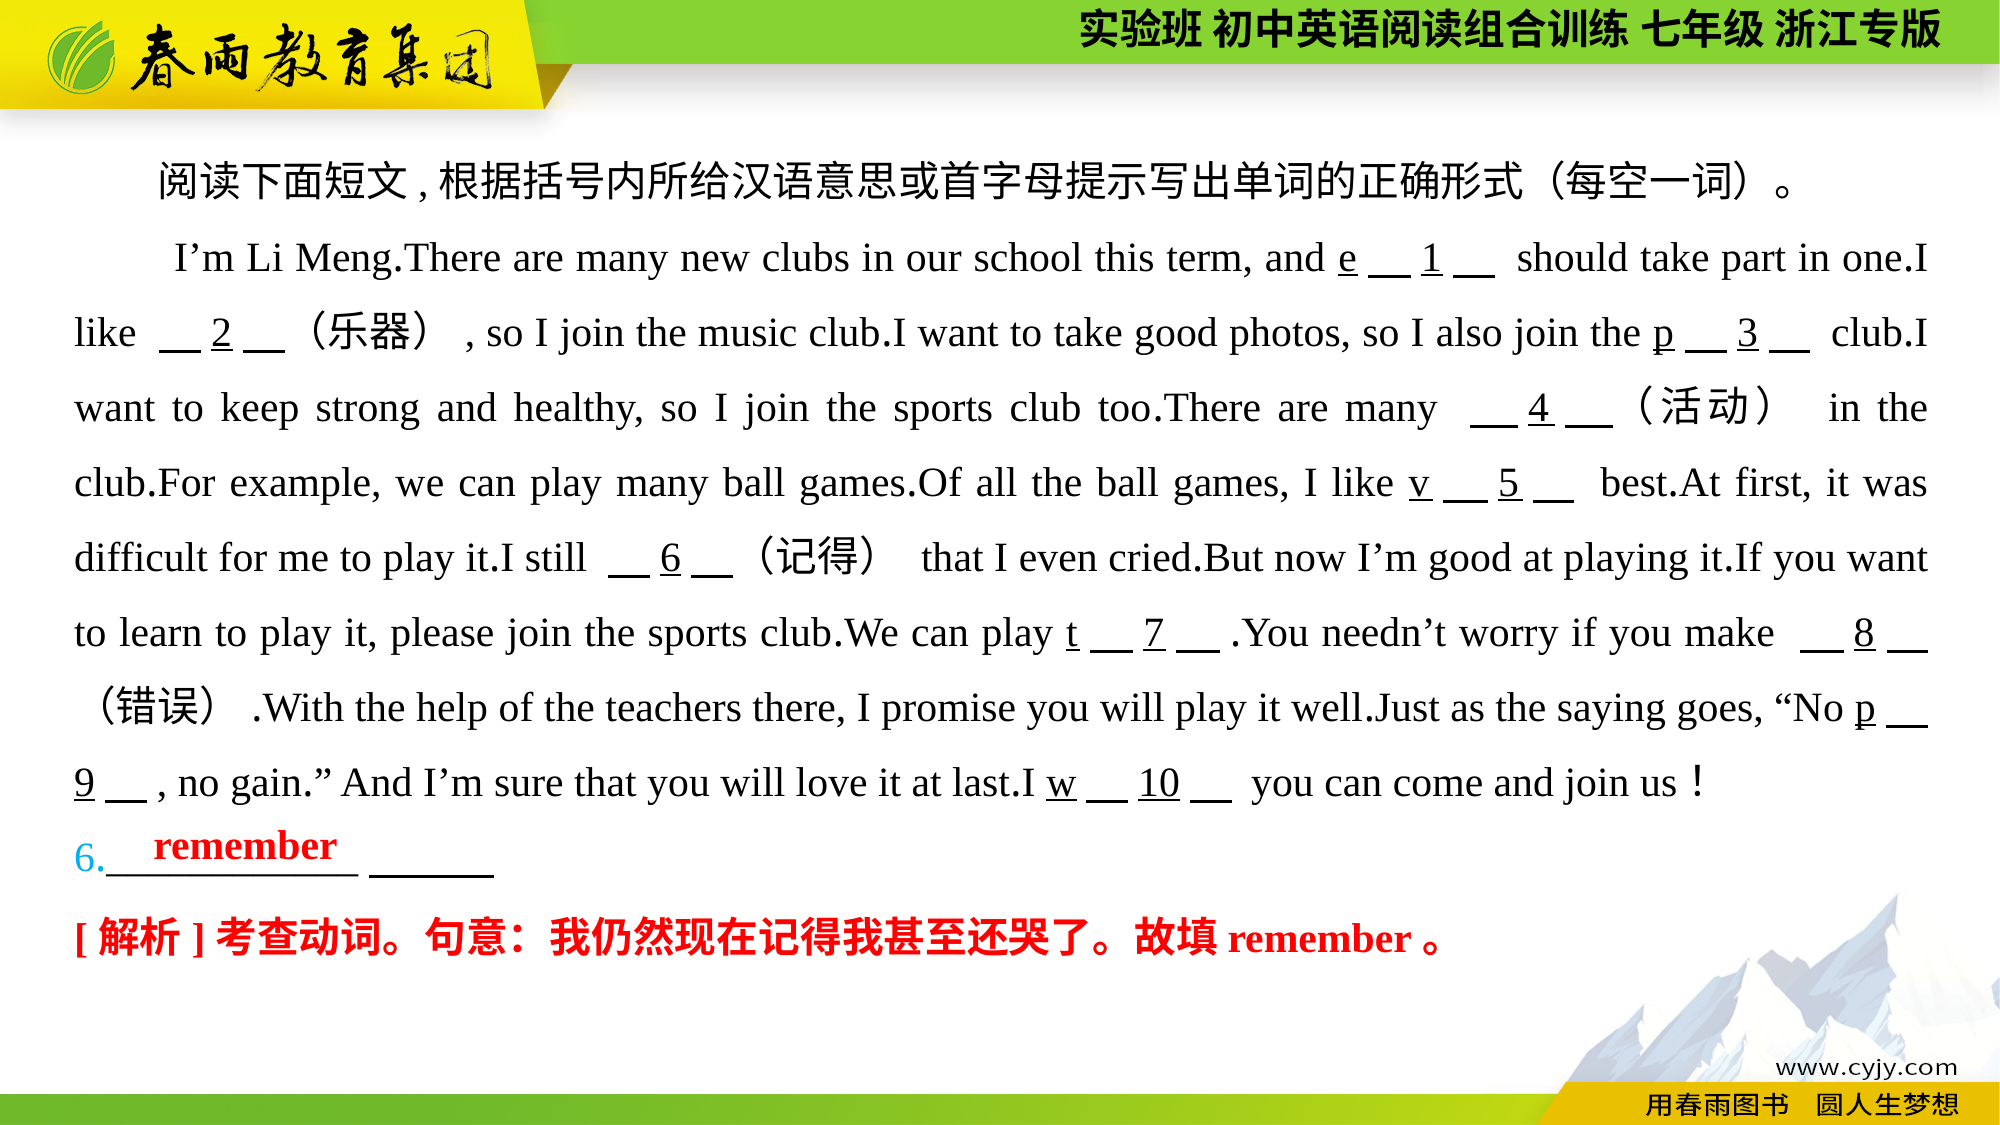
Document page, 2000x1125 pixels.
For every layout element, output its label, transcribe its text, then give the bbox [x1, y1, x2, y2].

text_box remember [138, 810, 353, 876]
picture [0, 0, 2000, 1125]
text_box [解析]考查动词。句意：我仍然现在记得我甚至还哭了。故填remember。 [59, 878, 1944, 969]
list 阅读下面短文,根据括号内所给汉语意思或首字母提示写出单词的正确形式（每空一词）。 I’m Li Meng.There are many new clubs in our school this term, and e 1 should take part in one.I like 2 （乐器）, so I join the music club.I want to take good photos, so I also join the p 3 club.I want to keep strong and healthy, so I join the sports club too.There are many 4 （活动） in the club.For example, we can play many ball games.Of all the ball games, I like v 5 best.At first, it was difficult for me to play it.I still 6 （记得） that I even cried.But now I’m good at playing it.If you want to learn to play it, please join the sports club.We can play t 7 .You needn’t worry if you make 8 （错误）.With the help of the teachers there, I promise you will play it well.Just as the saying goes, “No p 9 , no gain.” And I’m sure that you will love it at last.I w 10 you can come and join us！ 6.____________ [59, 122, 1944, 878]
